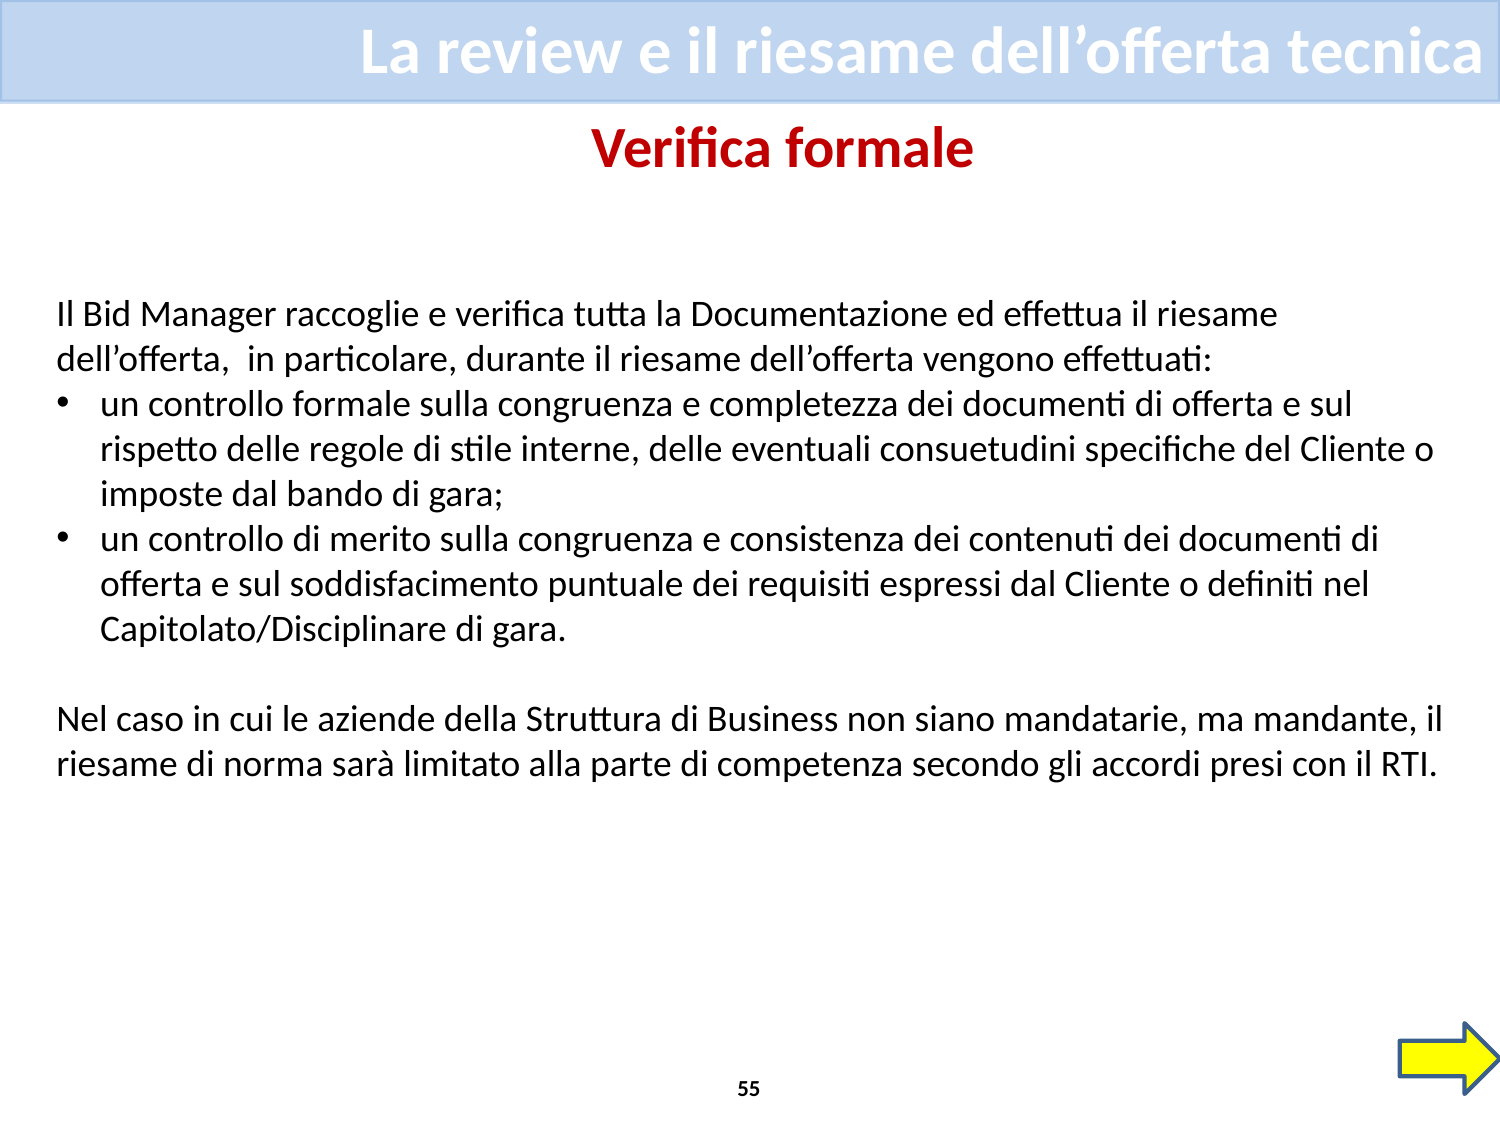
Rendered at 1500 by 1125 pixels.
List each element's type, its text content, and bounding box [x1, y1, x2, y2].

text_box [1397, 1021, 1500, 1096]
text_box Il Bid Manager raccoglie e verifica tutta la Documentazione ed effettua il riesame dell’offerta, in particolare, durante il riesame dell’offerta vengono effettuati: un controllo formale sulla congruenza e completezza dei documenti di offerta e sul rispetto delle regole di stile interne, delle eventuali consuetudini specifiche del Cliente o imposte dal bando di gara; un controllo di merito sulla congruenza e consistenza dei contenuti dei documenti di offerta e sul soddisfacimento puntuale dei requisiti espressi dal Cliente o definiti nel Capitolato/Disciplinare di gara. Nel caso in cui le aziende della Struttura di Business non siano mandatarie, ma mandante, il riesame di norma sarà limitato alla parte di competenza secondo gli accordi presi con il RTI. [41, 281, 1465, 792]
text_box Verifica formale [4, 101, 1500, 185]
text_box La review e il riesame dell’offerta tecnica [206, 0, 1500, 95]
text_box 55 [573, 1057, 924, 1118]
